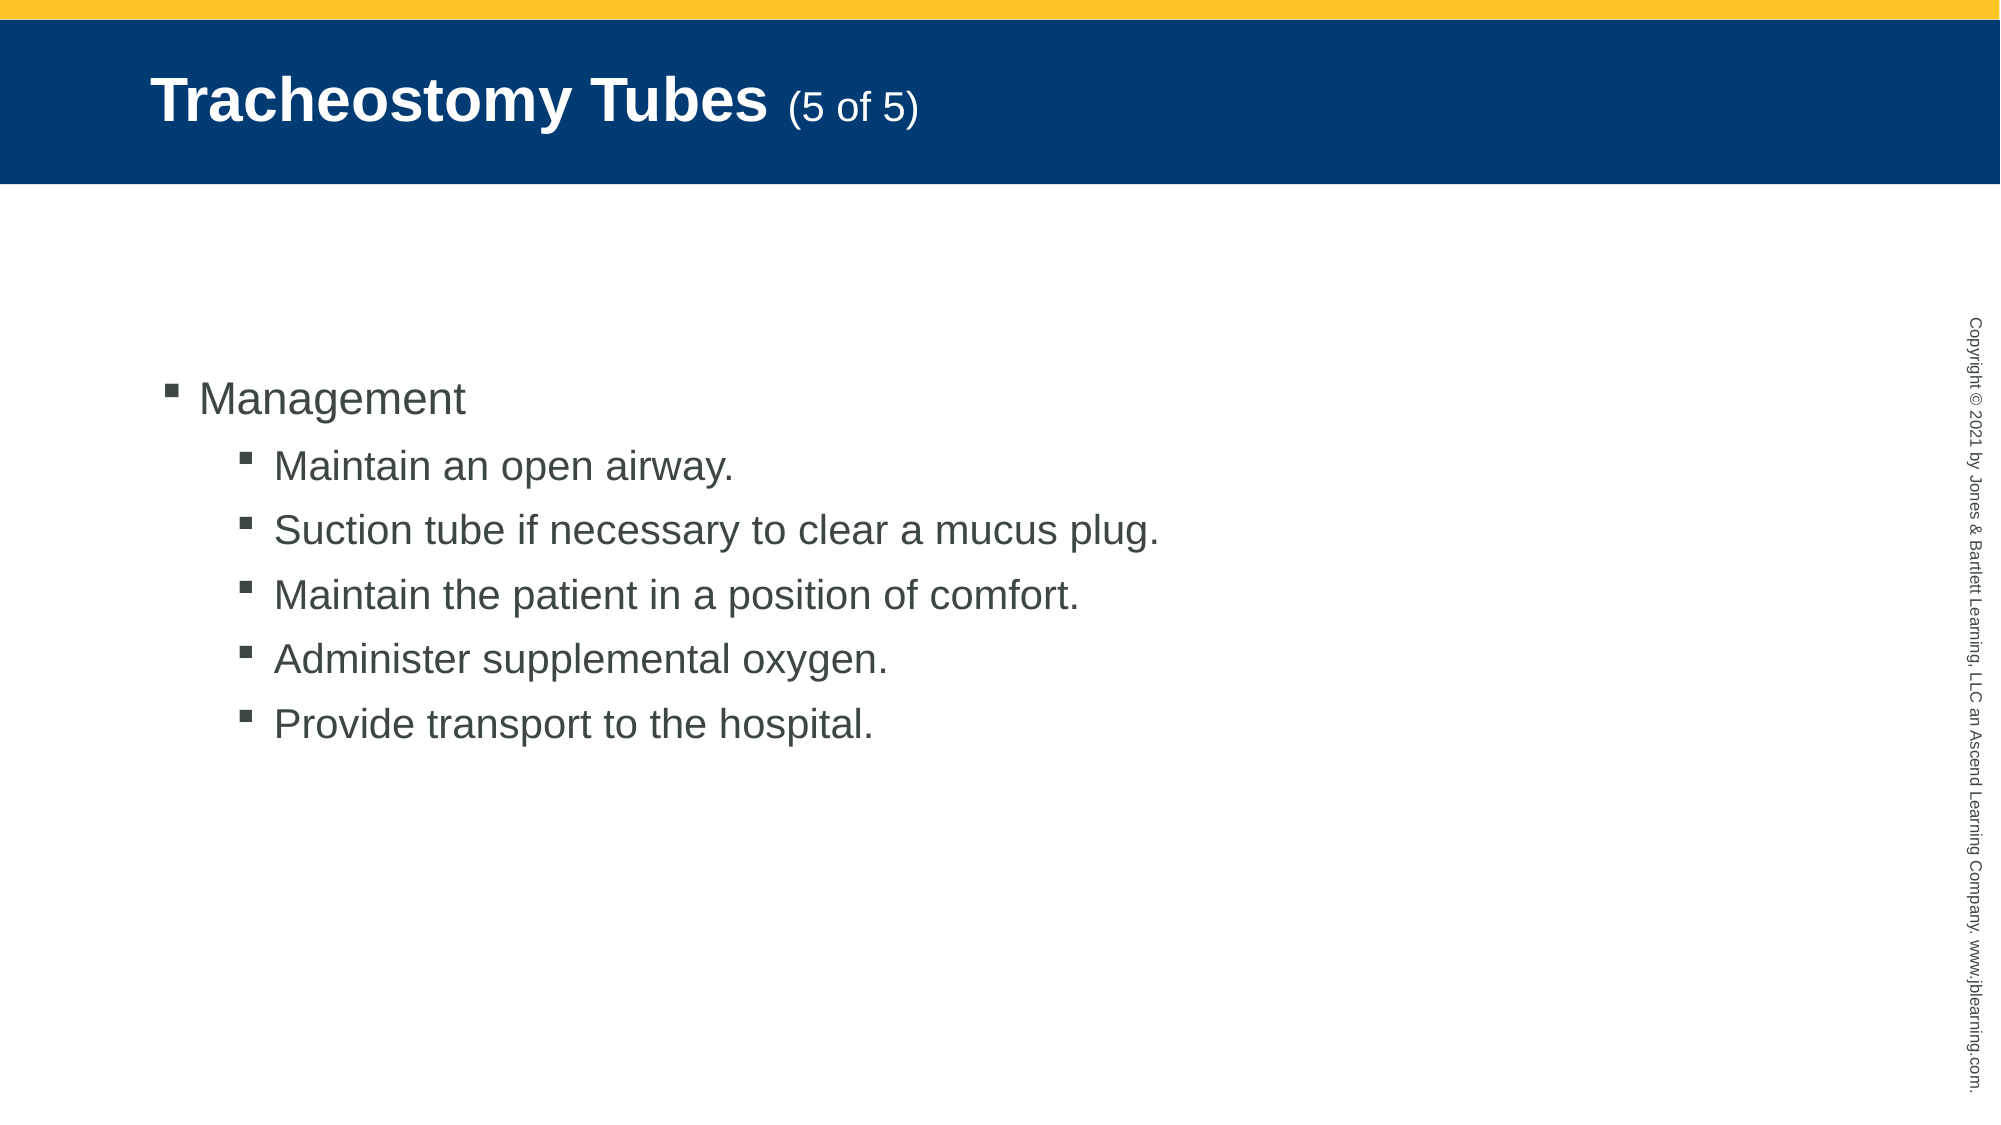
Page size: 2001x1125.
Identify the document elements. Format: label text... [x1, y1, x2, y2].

title Tracheostomy Tubes (5 of 5) [0, 19, 2000, 185]
list Management Maintain an open airway. Suction tube if necessary to clear a mucus plug. Maintain the patient in a position of comfort. Administer supplemental oxygen. Provide transport to the hospital. [146, 361, 1859, 1016]
